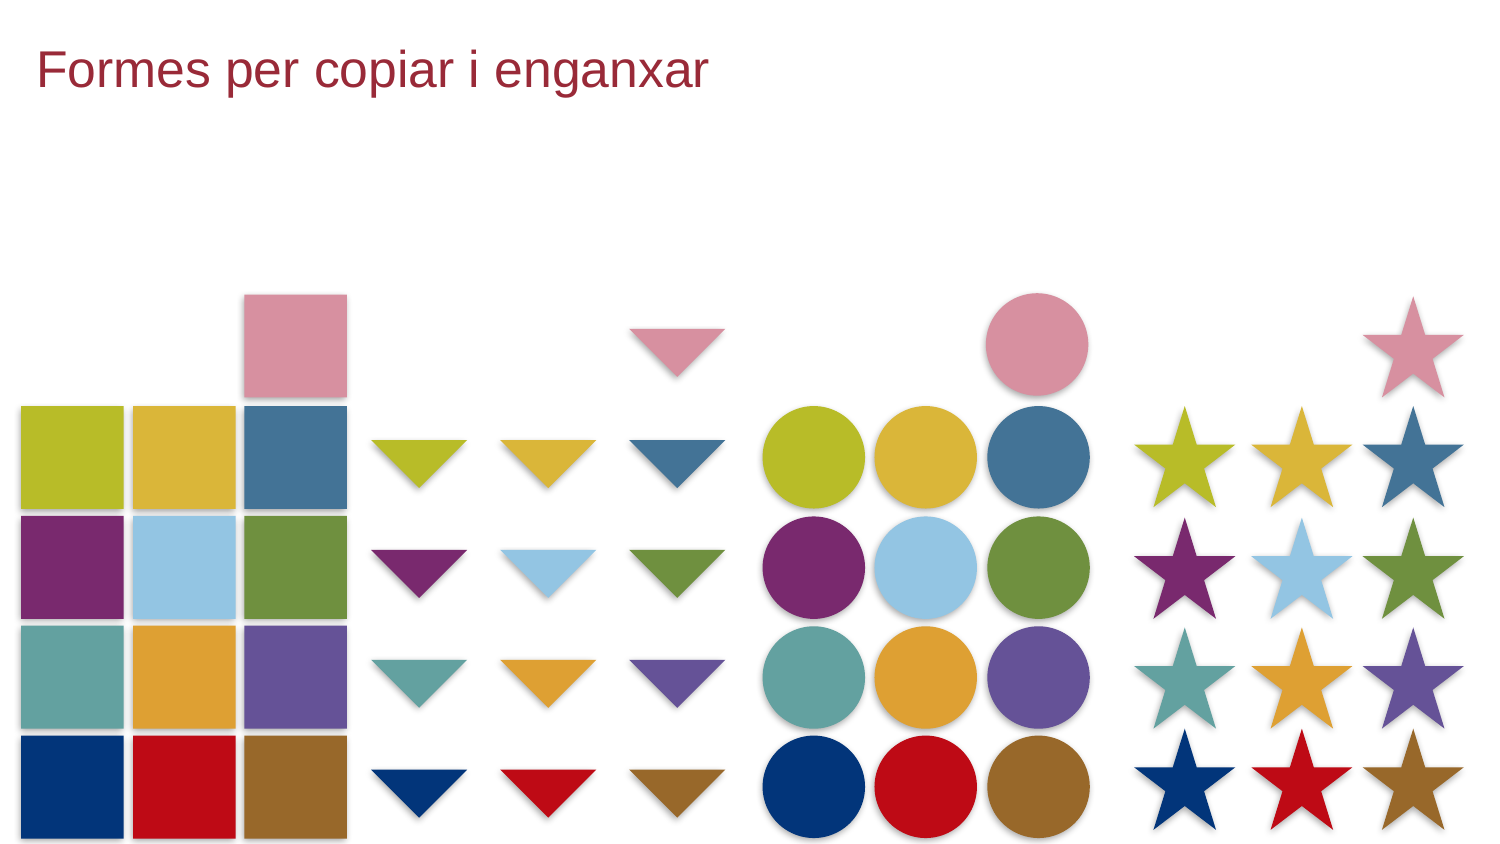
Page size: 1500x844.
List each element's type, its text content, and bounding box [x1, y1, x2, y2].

text_box [20, 735, 124, 839]
text_box [1133, 516, 1237, 620]
text_box [628, 768, 727, 819]
text_box [986, 516, 1091, 620]
text_box [499, 658, 597, 709]
text_box [986, 405, 1091, 510]
text_box [628, 549, 727, 599]
text_box [761, 626, 866, 730]
text_box [20, 515, 124, 620]
text_box [499, 768, 597, 819]
text_box [628, 439, 727, 489]
text_box [985, 292, 1090, 397]
text_box [20, 405, 124, 510]
text_box [1250, 405, 1354, 508]
text_box [1133, 626, 1237, 730]
text_box [244, 625, 348, 729]
text_box [628, 658, 727, 709]
text_box [244, 405, 348, 510]
text_box [370, 768, 468, 819]
text_box [244, 294, 348, 398]
text_box [873, 516, 978, 620]
text_box [370, 658, 468, 709]
text_box [986, 736, 1091, 839]
text_box [132, 625, 236, 729]
text_box [1250, 516, 1354, 620]
text_box [1361, 727, 1465, 831]
text_box [1133, 727, 1237, 831]
text_box [986, 627, 1091, 730]
text_box [132, 735, 236, 839]
text_box [1250, 727, 1354, 831]
text_box [370, 549, 468, 599]
text_box [1361, 405, 1465, 508]
text_box [873, 405, 978, 510]
text_box [761, 516, 866, 620]
text_box [244, 735, 348, 839]
text_box [873, 736, 978, 839]
text_box [1361, 626, 1465, 730]
text_box [499, 549, 597, 599]
text_box [628, 328, 727, 378]
text_box [20, 625, 124, 729]
text_box [1361, 516, 1465, 620]
text_box [761, 736, 866, 839]
title Formes per copiar i enganxar [21, 33, 1372, 107]
text_box [1361, 295, 1465, 399]
text_box [244, 515, 348, 620]
text_box [132, 515, 236, 620]
text_box [761, 405, 866, 510]
text_box [1250, 626, 1354, 730]
text_box [132, 405, 236, 510]
text_box [1133, 405, 1237, 508]
text_box [499, 439, 597, 489]
text_box [873, 627, 978, 730]
text_box [370, 439, 468, 489]
